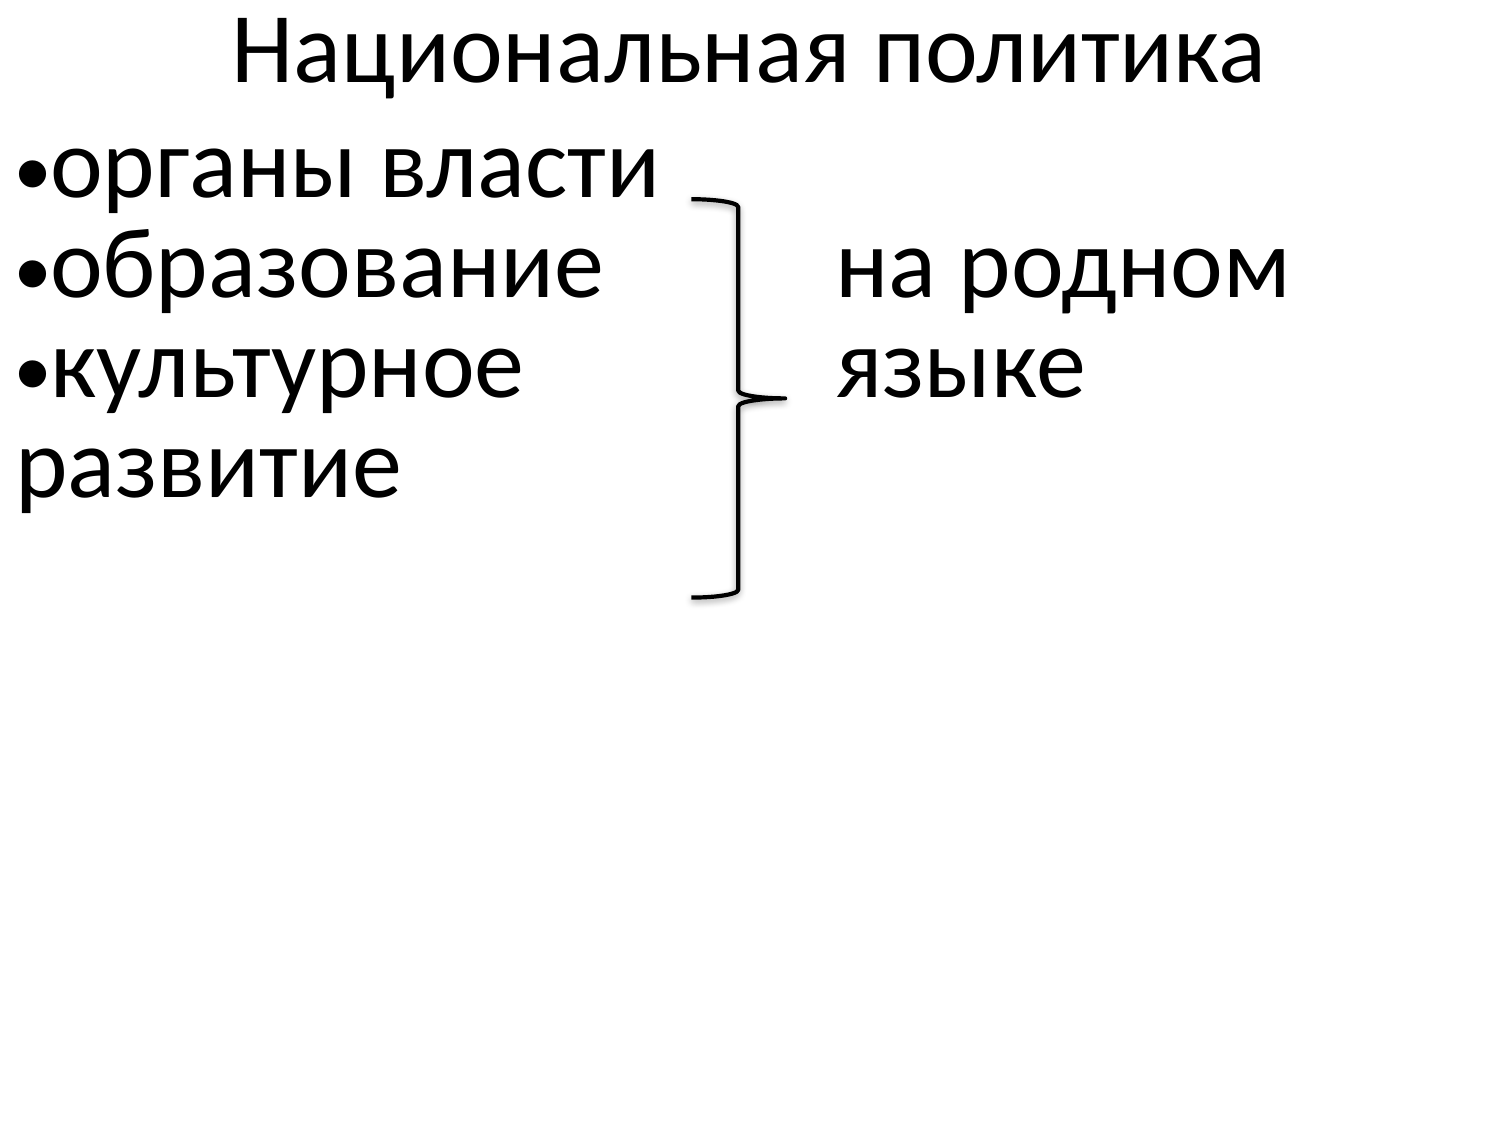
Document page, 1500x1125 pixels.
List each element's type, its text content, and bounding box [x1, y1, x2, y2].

table_header Национальная политика [0, 0, 1500, 115]
text_box [691, 197, 788, 600]
table_cell органы власти образование культурное развитие [0, 115, 820, 530]
table_cell на родном языке [820, 115, 1500, 530]
